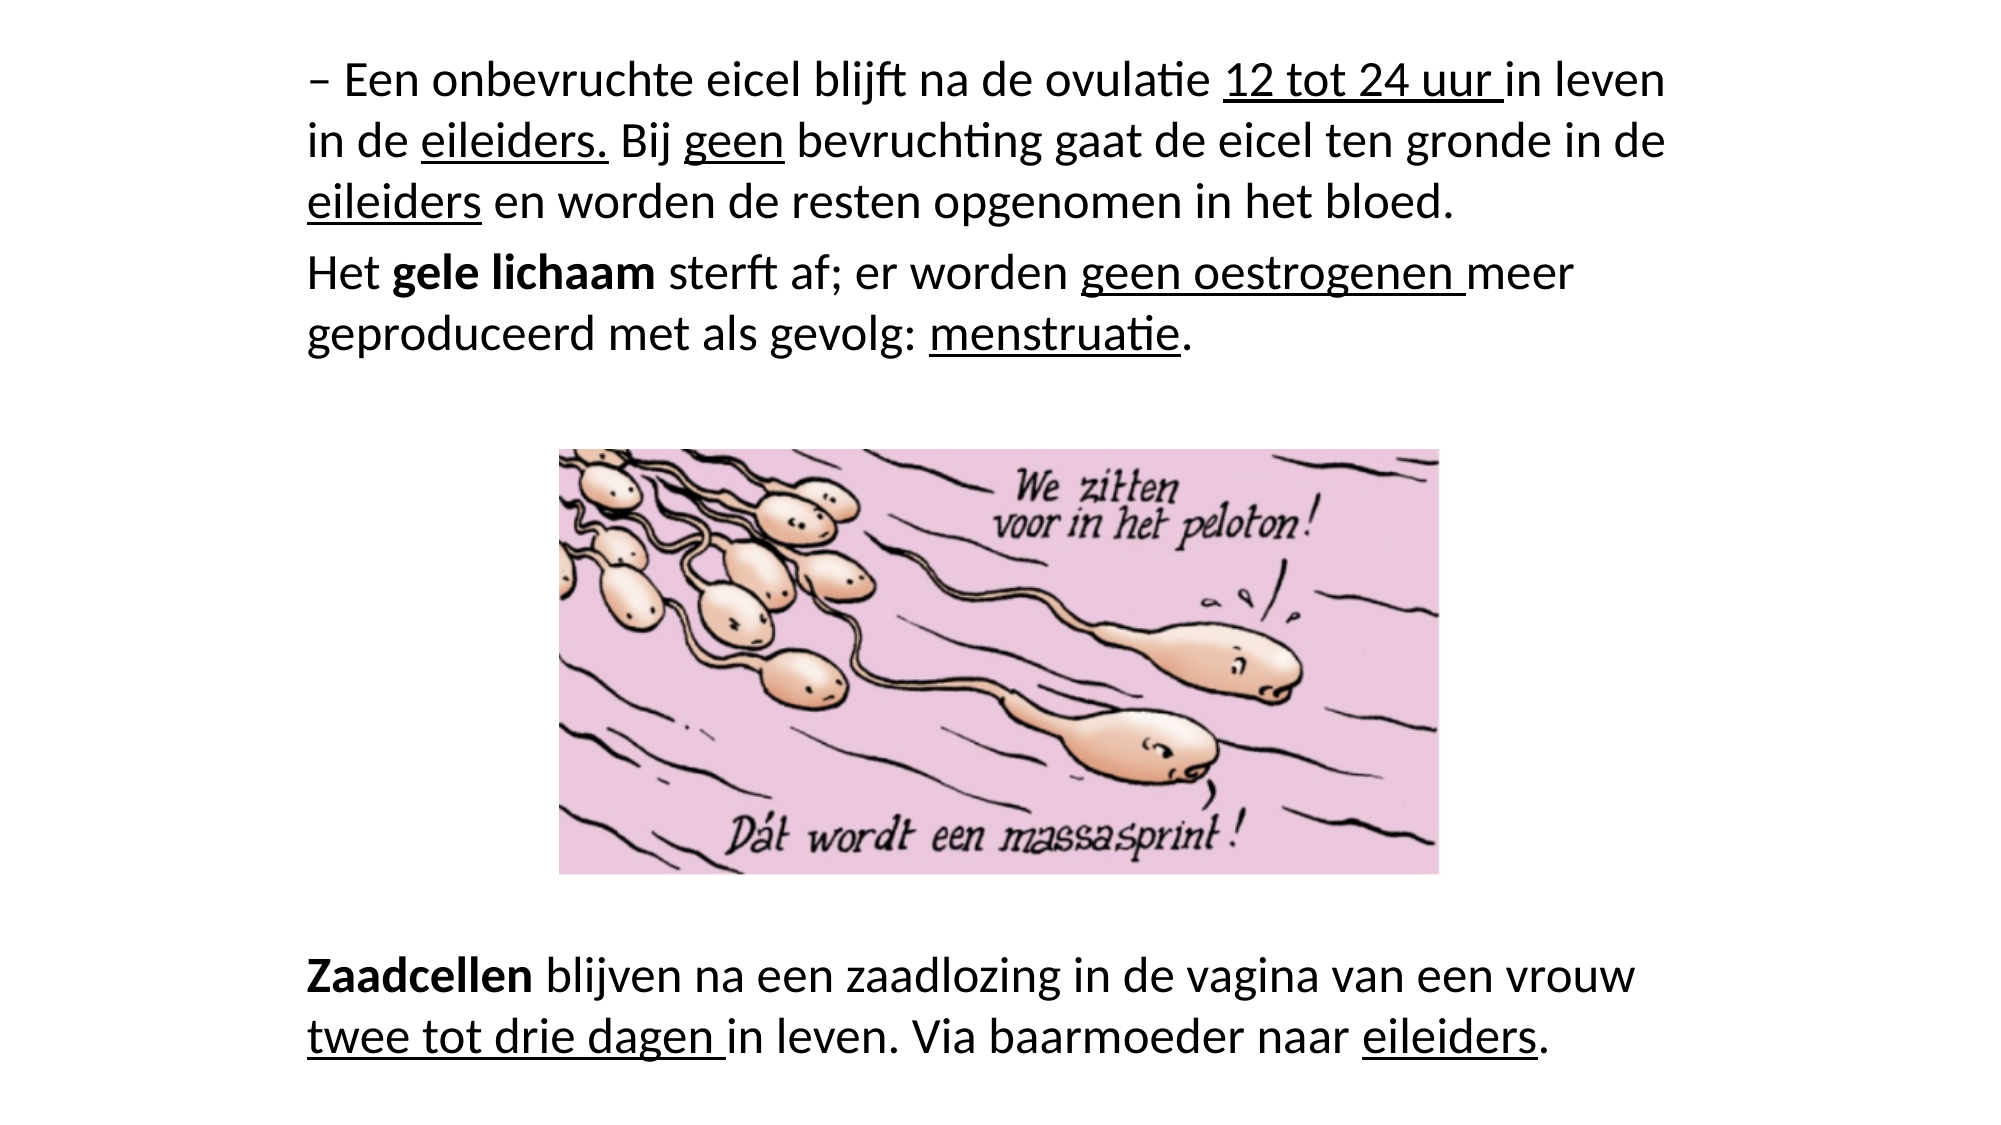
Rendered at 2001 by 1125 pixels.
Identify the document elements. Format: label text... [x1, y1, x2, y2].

list – Een onbevruchte eicel blijft na de ovulatie 12 tot 24 uur in leven in de eileiders. Bij geen bevruchting gaat de eicel ten gronde in de eileiders en worden de resten opgenomen in het bloed. Het gele lichaam sterft af; er worden geen oestrogenen meer geproduceerd met als gevolg: menstruatie. Zaadcellen blijven na een zaadlozing in de vagina van een vrouw twee tot drie dagen in leven. Via baarmoeder naar eileiders. [291, 37, 1692, 1100]
picture [559, 449, 1441, 876]
